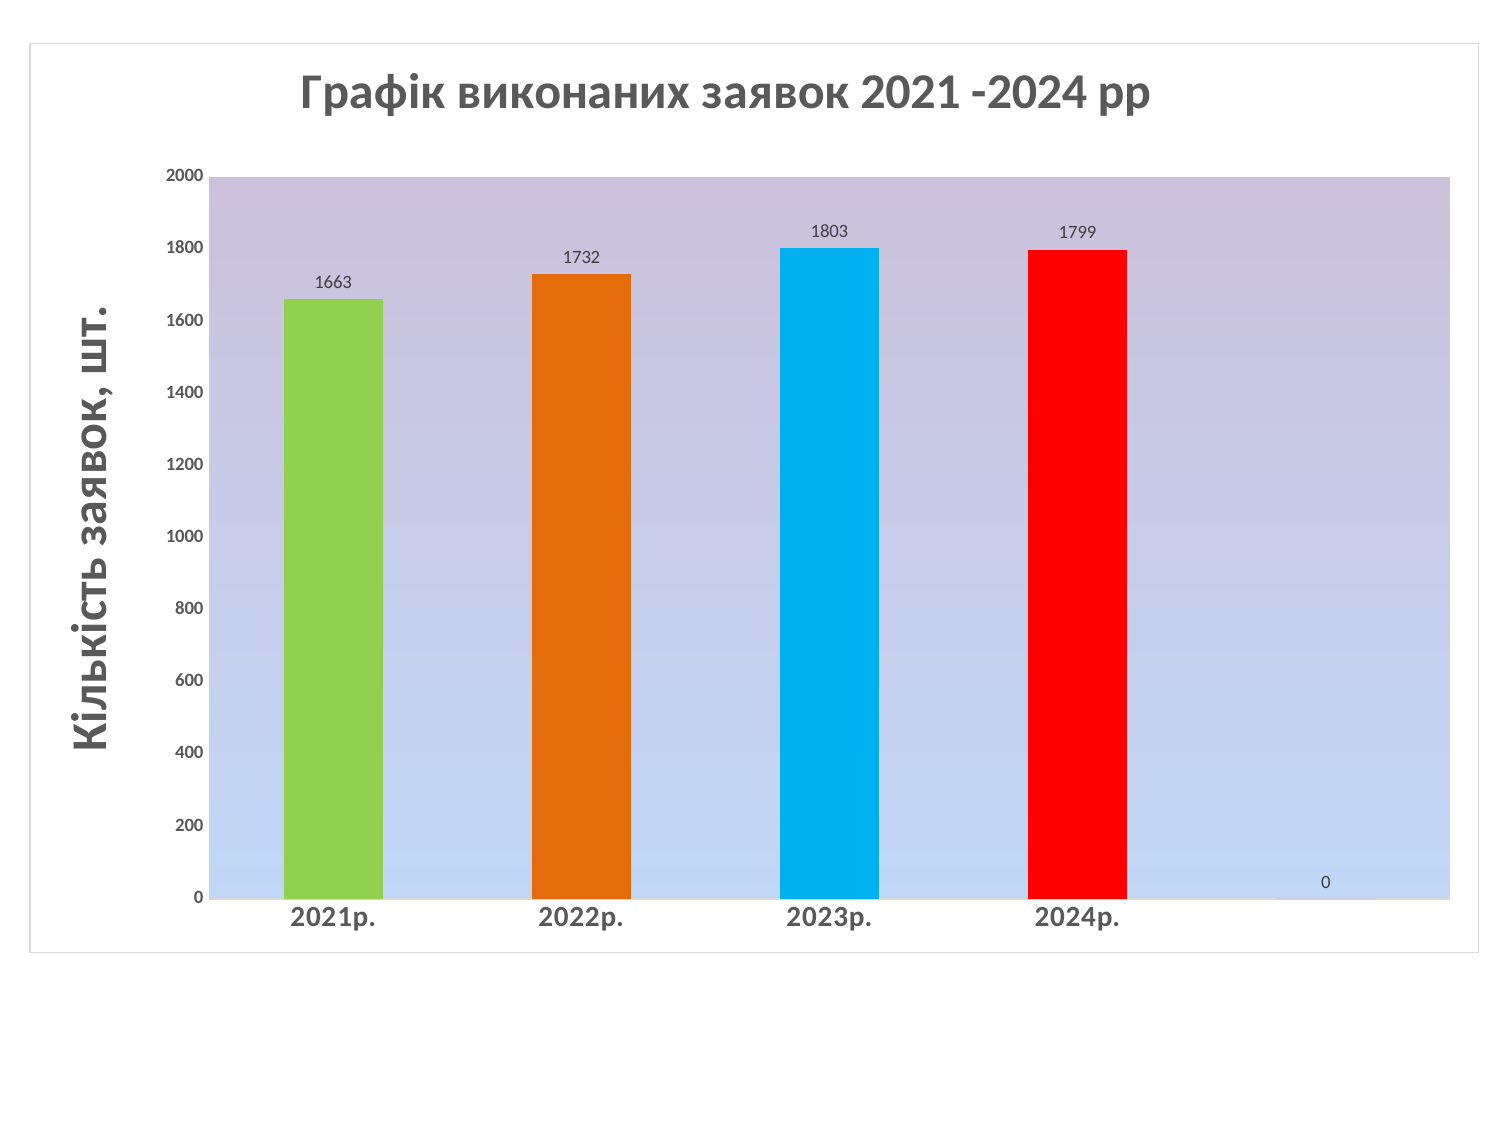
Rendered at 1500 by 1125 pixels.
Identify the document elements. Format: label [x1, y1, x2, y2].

chart [29, 42, 1480, 954]
